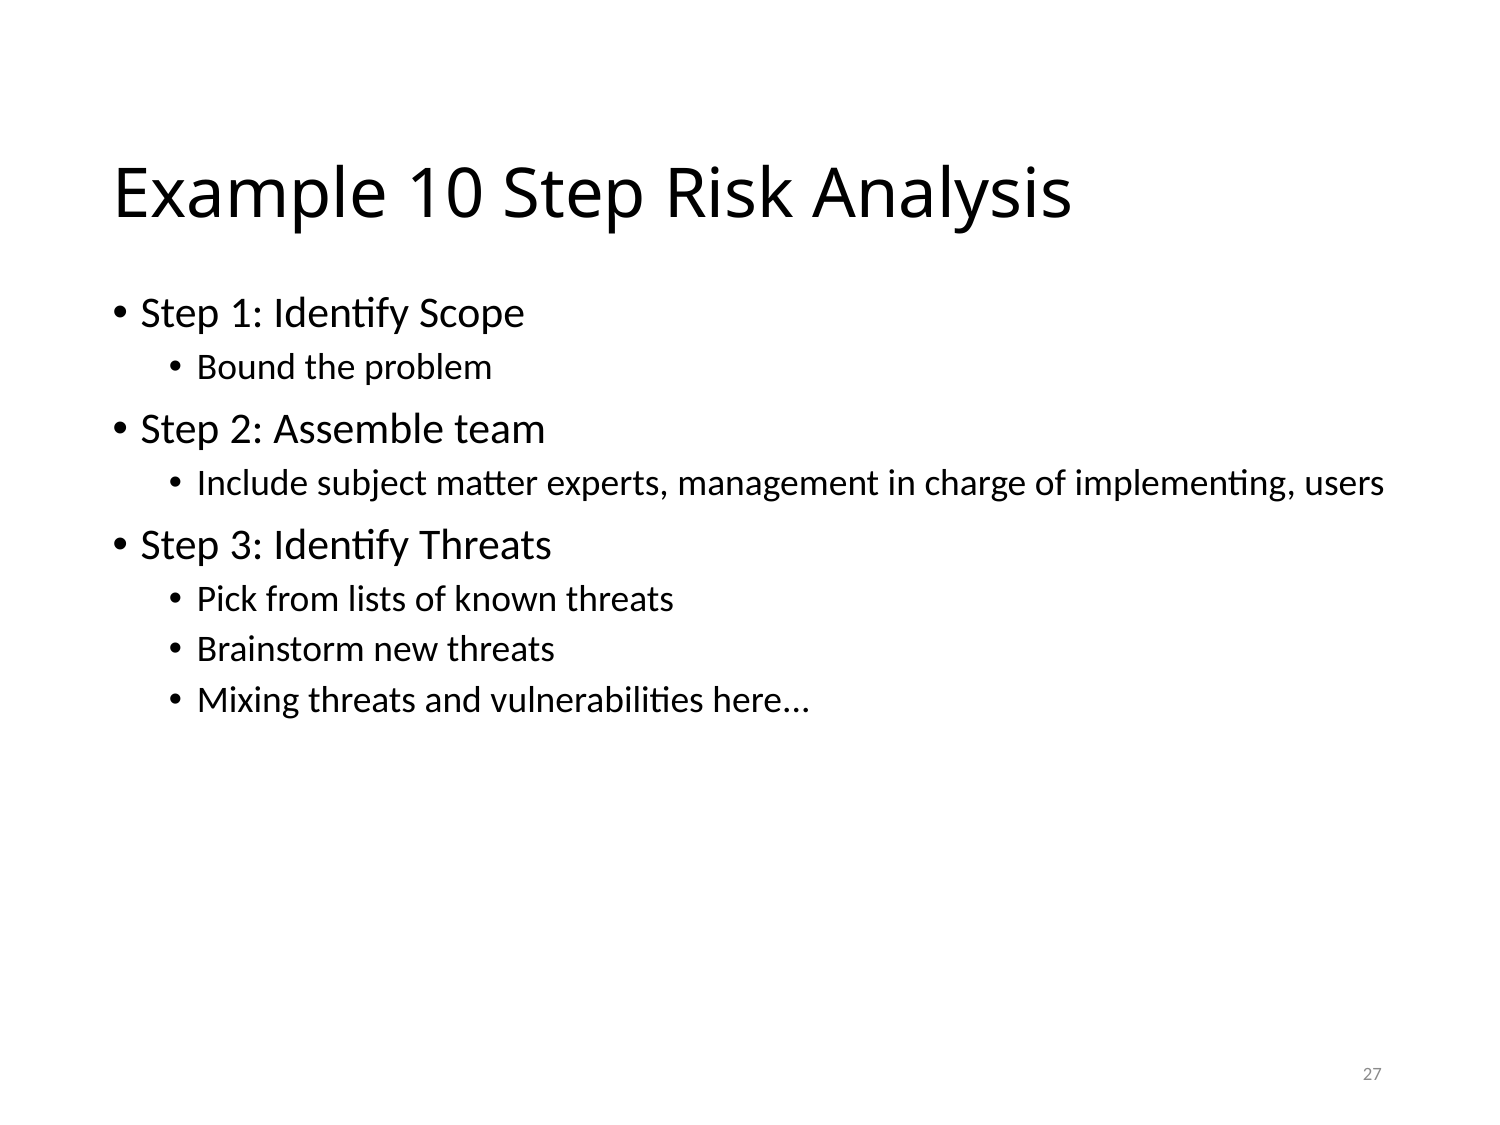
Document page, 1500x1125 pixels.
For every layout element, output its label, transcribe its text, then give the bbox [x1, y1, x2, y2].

slide_number 27 [1059, 1042, 1397, 1103]
title Example 10 Step Risk Analysis [112, 99, 1388, 287]
list Step 1: Identify Scope Bound the problem Step 2: Assemble team Include subject matter experts, management in charge of implementing, users Step 3: Identify Threats Pick from lists of known threats Brainstorm new threats Mixing threats and vulnerabilities here... [112, 287, 1388, 1021]
